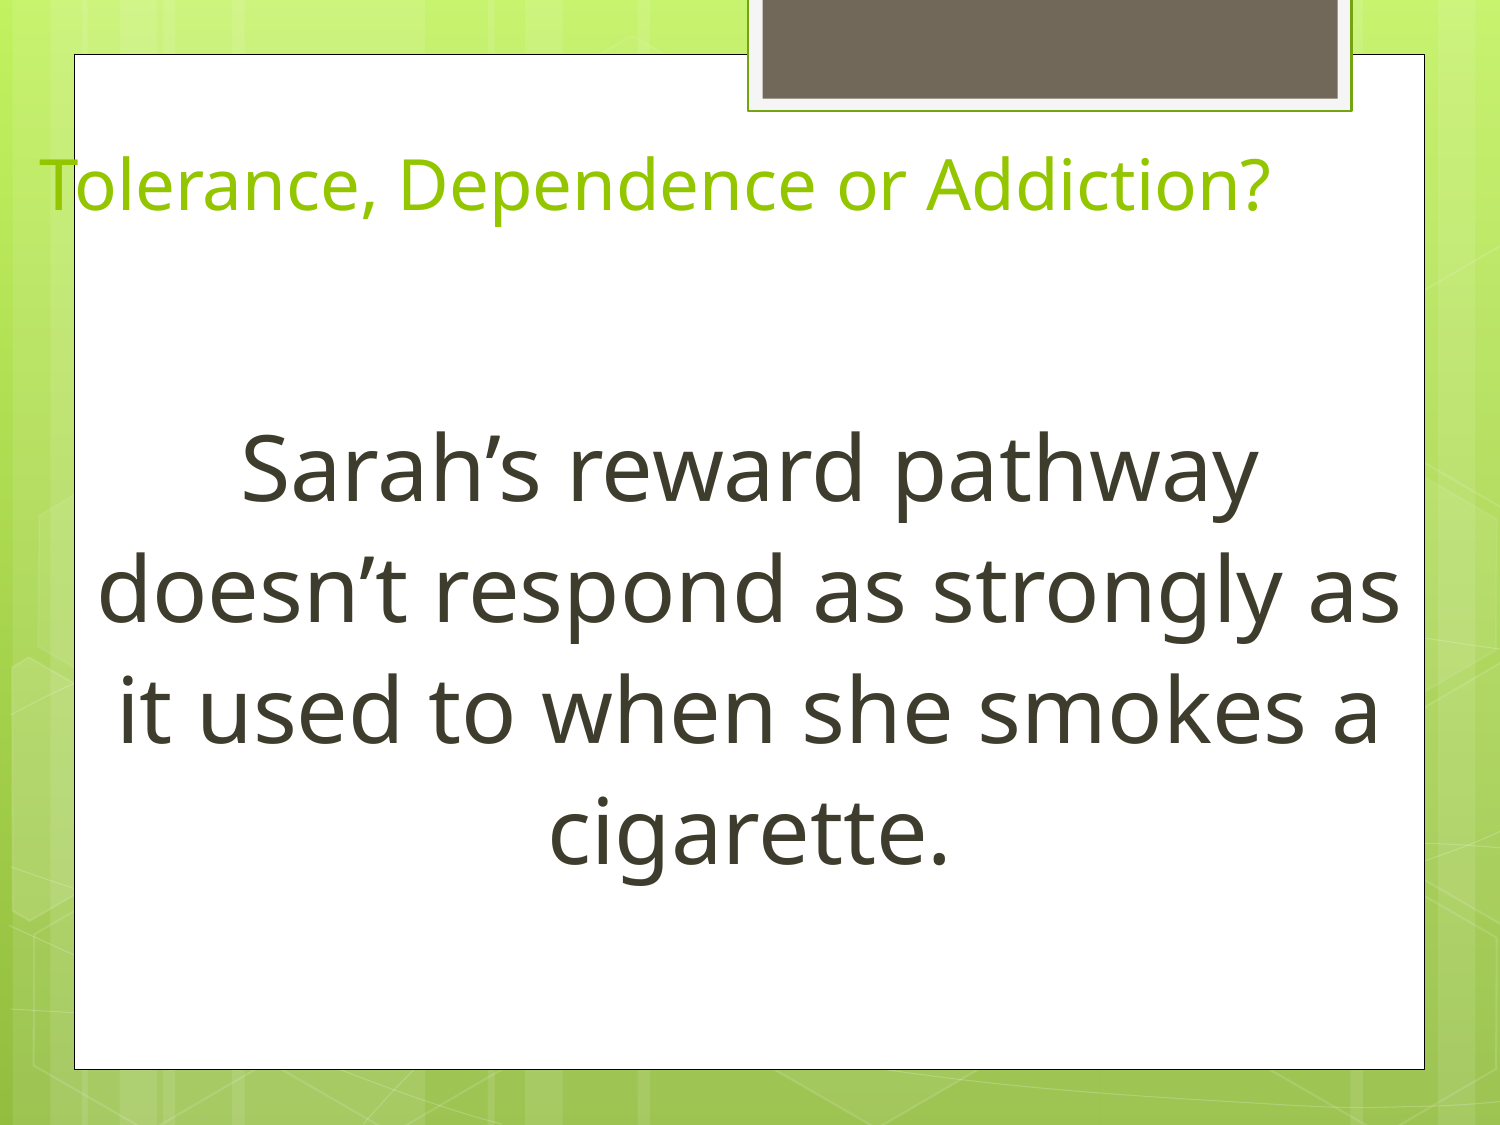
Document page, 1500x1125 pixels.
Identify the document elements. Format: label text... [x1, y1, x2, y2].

list Sarah’s reward pathway doesn’t respond as strongly as it used to when she smokes a cigarette. [75, 262, 1425, 1063]
title Tolerance, Dependence or Addiction? [24, 45, 1475, 233]
